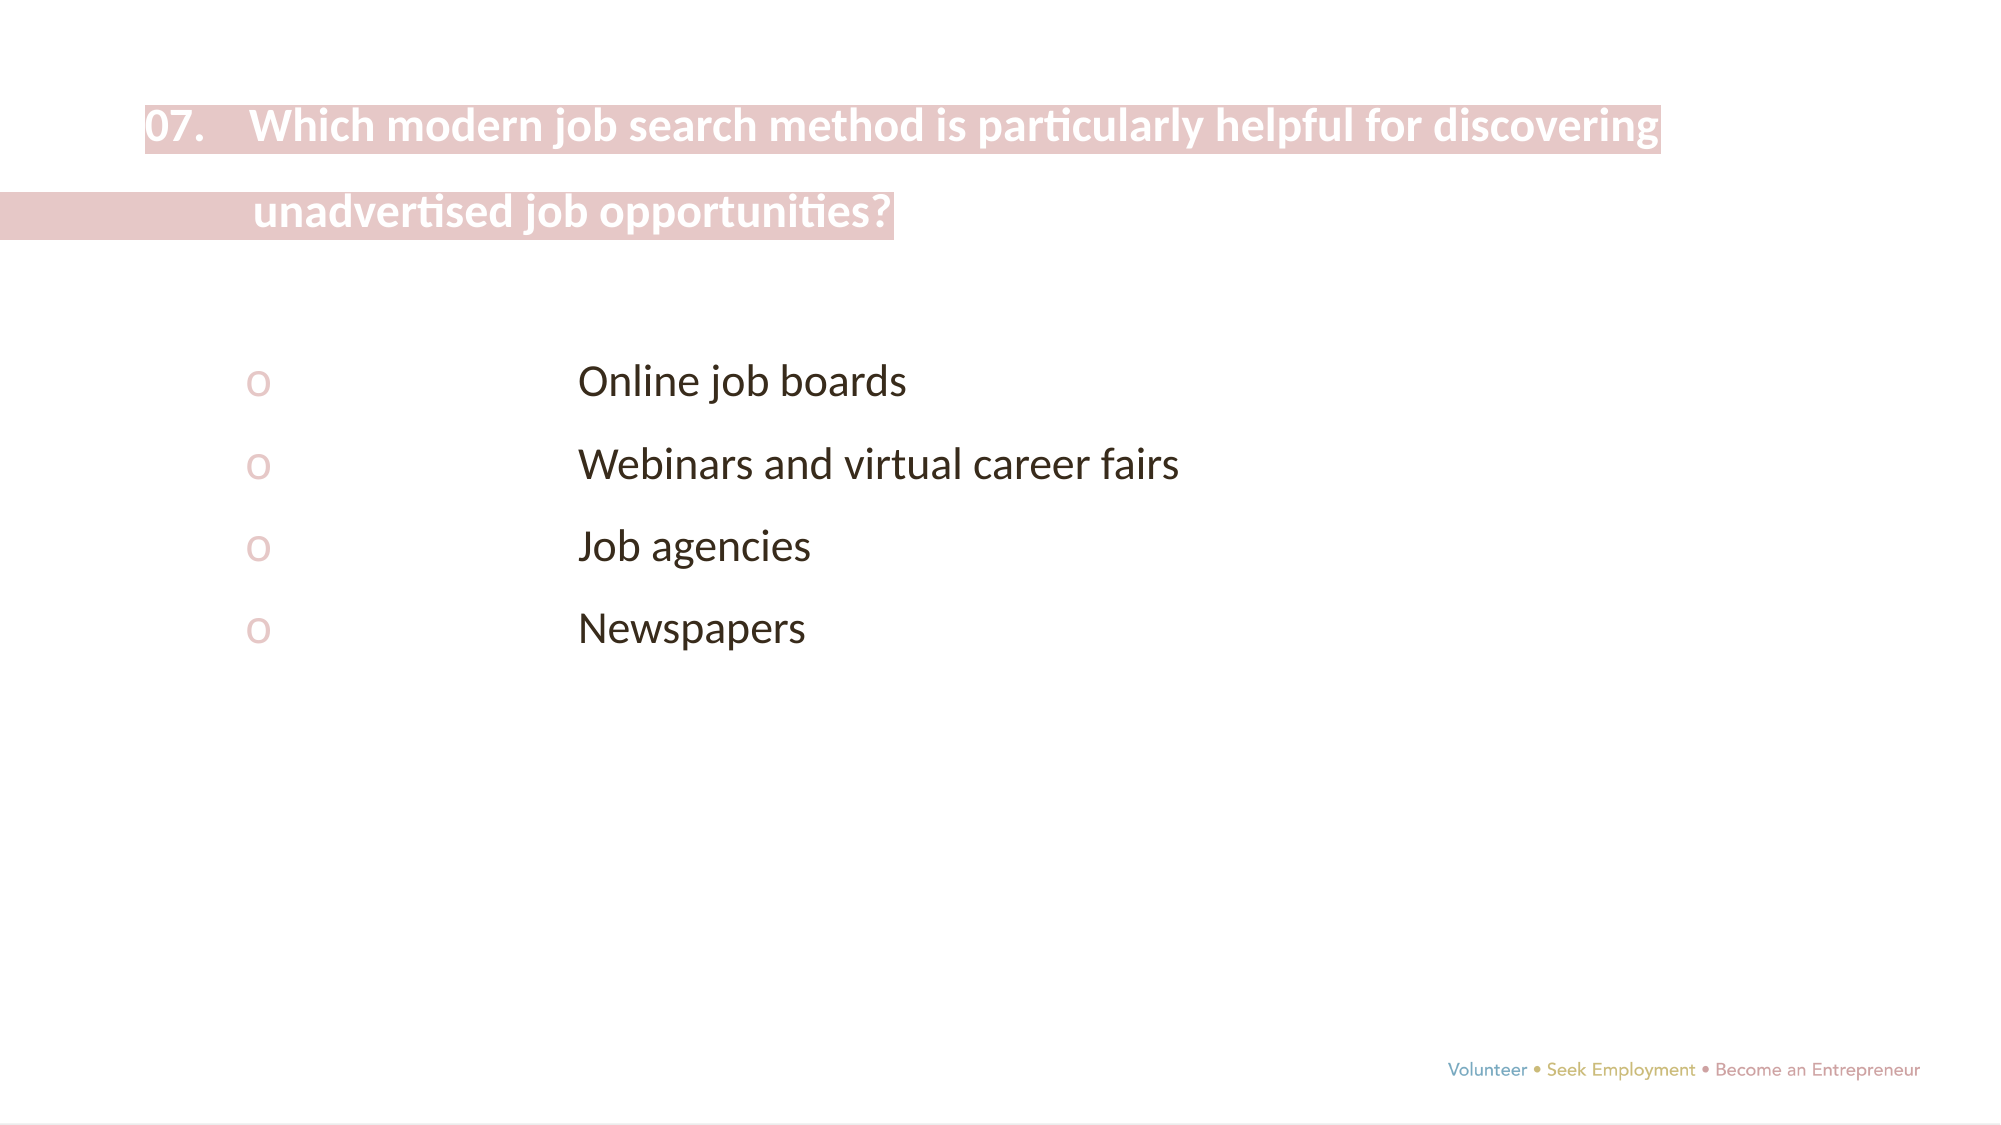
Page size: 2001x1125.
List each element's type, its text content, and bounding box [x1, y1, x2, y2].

picture [1418, 1046, 1971, 1103]
text_box 07. Which modern job search method is particularly helpful for discovering unadvertised job opportunities? o Online job boards o Webinars and virtual career fairs o Job agencies o Newspapers [0, 57, 1830, 826]
